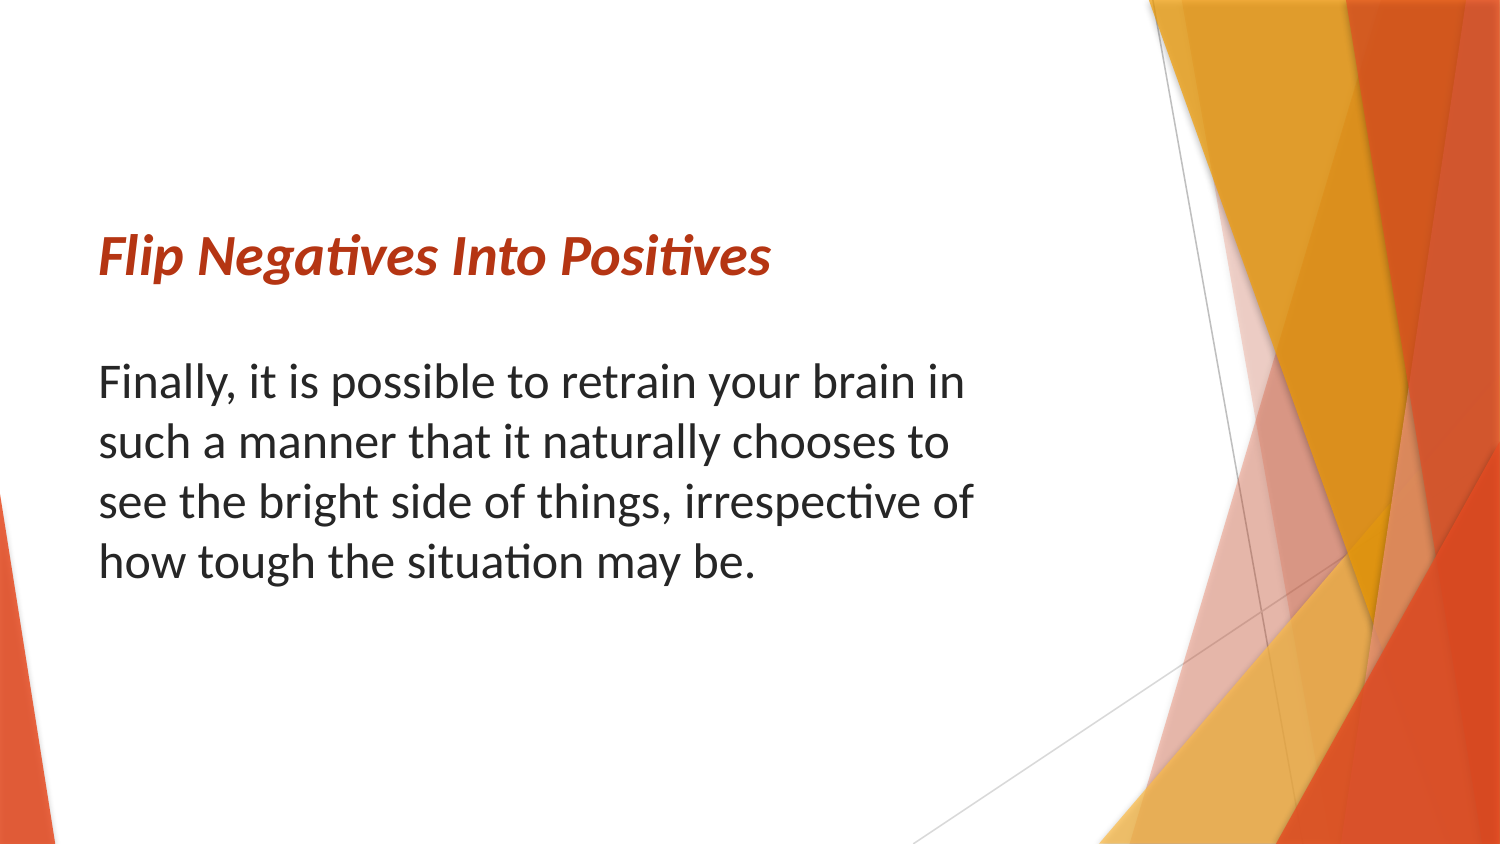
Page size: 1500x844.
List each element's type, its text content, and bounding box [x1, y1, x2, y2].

title Flip Negatives Into Positives [83, 209, 1141, 308]
list Finally, it is possible to retrain your brain in such a manner that it naturally chooses to see the bright side of things, irrespective of how tough the situation may be. [83, 340, 1010, 599]
